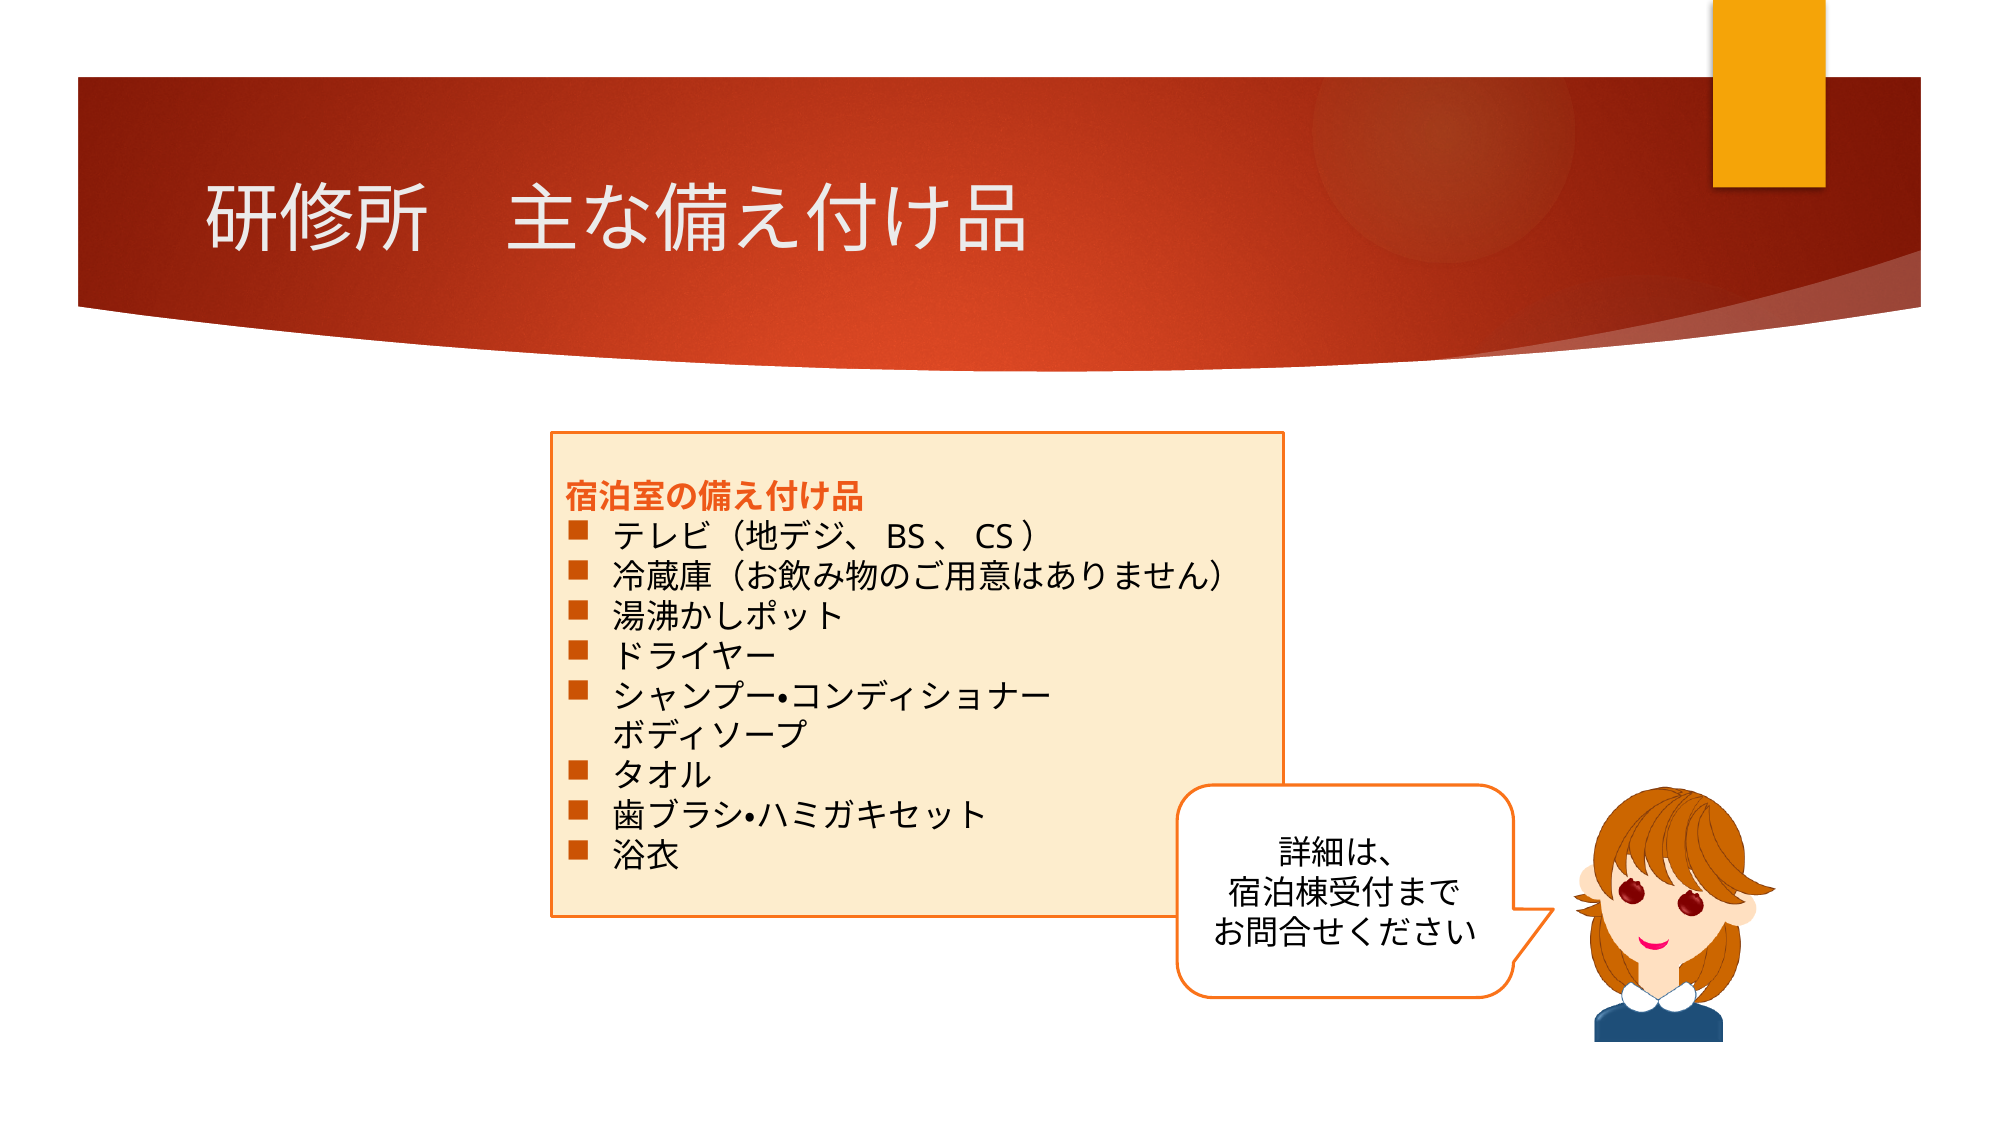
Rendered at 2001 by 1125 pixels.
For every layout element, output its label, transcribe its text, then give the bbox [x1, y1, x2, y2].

text_box 詳細は、 宿泊棟受付まで お問合せください [1175, 783, 1555, 1000]
title 研修所 主な備え付け品 [189, 155, 1627, 275]
text_box 宿泊室の備え付け品 テレビ（地デジ、BS、CS） 冷蔵庫（お飲み物のご用意はありません） 湯沸かしポット ドライヤー シャンプー・コンディショナー ボディソープ タオル 歯ブラシ・ハミガキセット 浴衣 [550, 432, 1284, 918]
picture [1572, 786, 1777, 1043]
